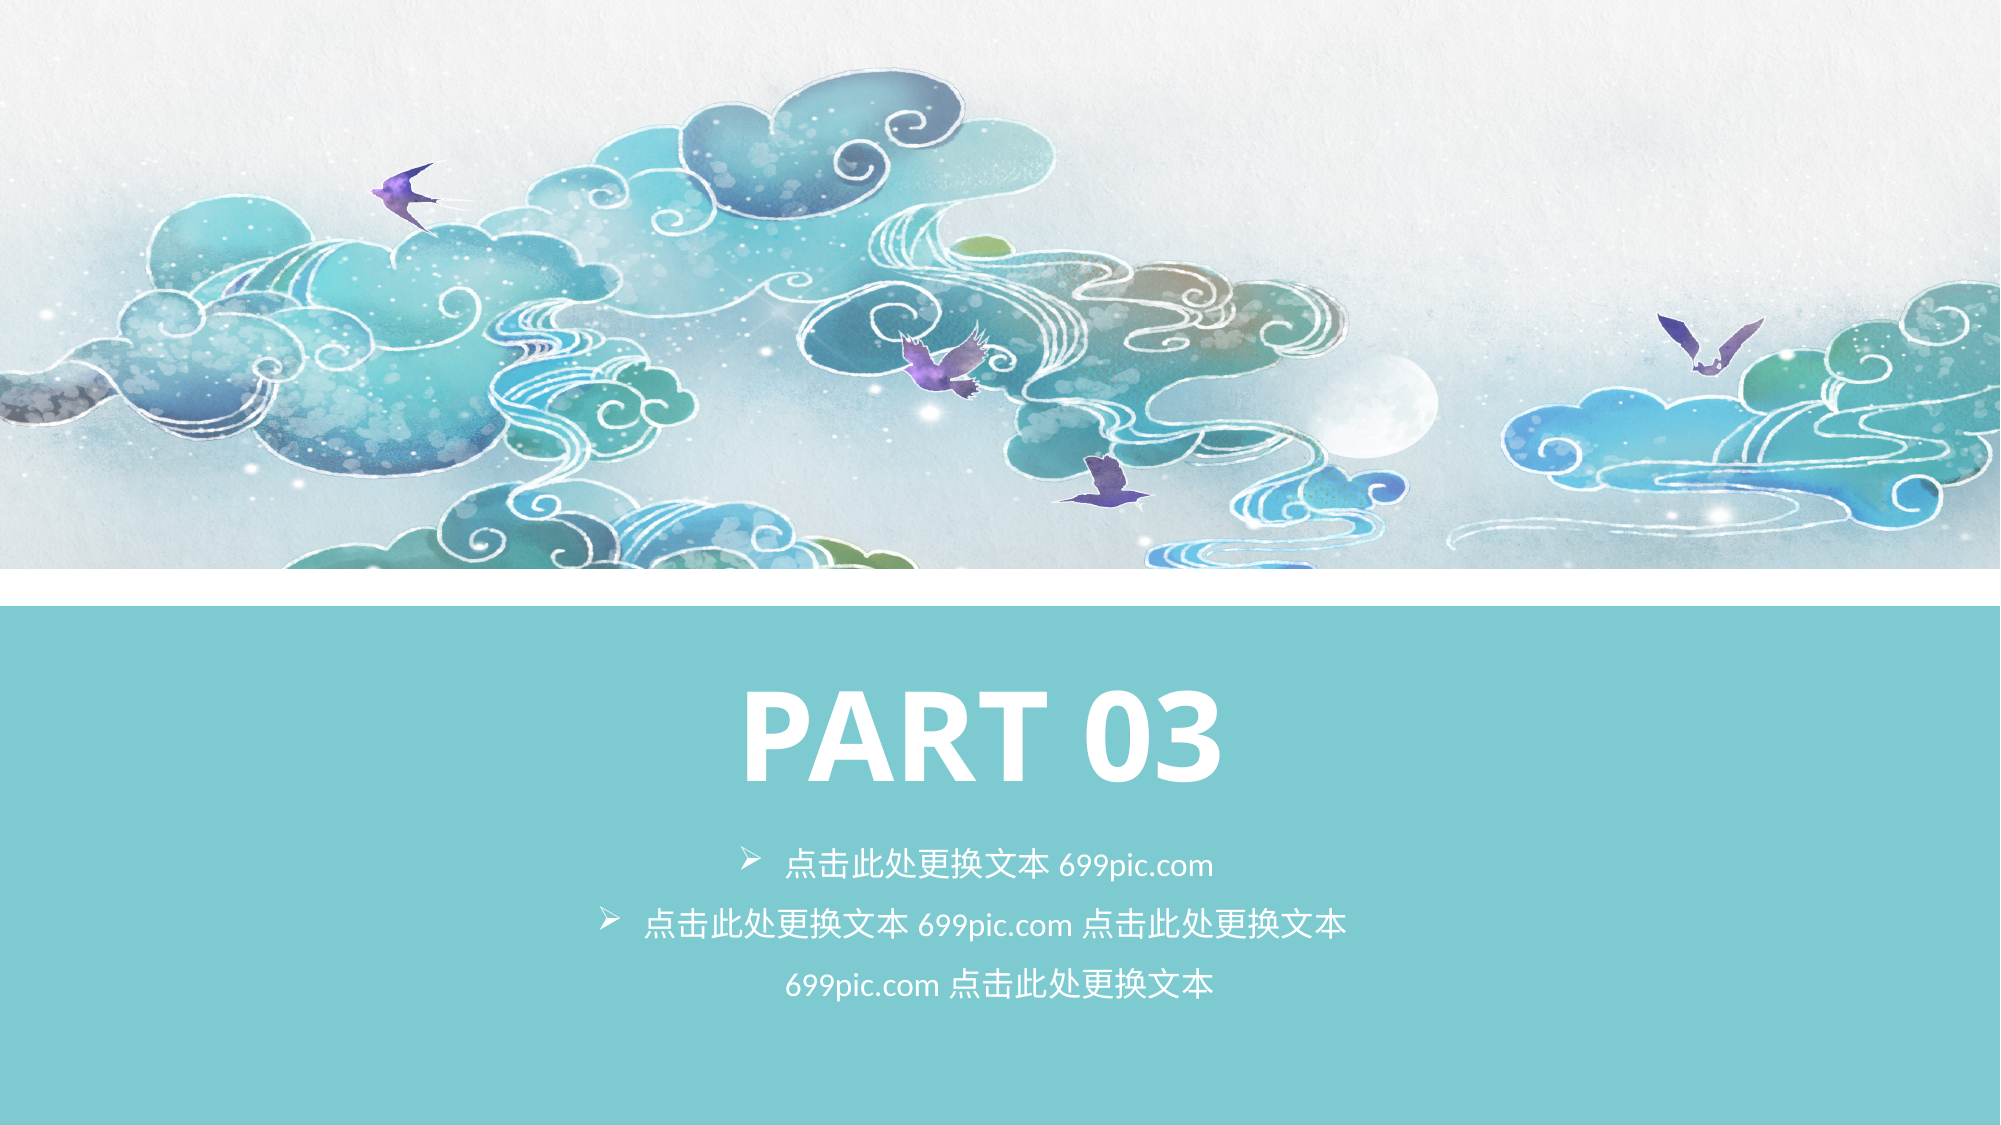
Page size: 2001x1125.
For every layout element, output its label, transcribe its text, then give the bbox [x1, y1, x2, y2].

text_box PART 03 [721, 649, 1587, 814]
text_box 点击此处更换文本699pic.com 点击此处更换文本699pic.com点击此处更换文本699pic.com点击此处更换文本 [571, 815, 1381, 1010]
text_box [0, 0, 2000, 606]
